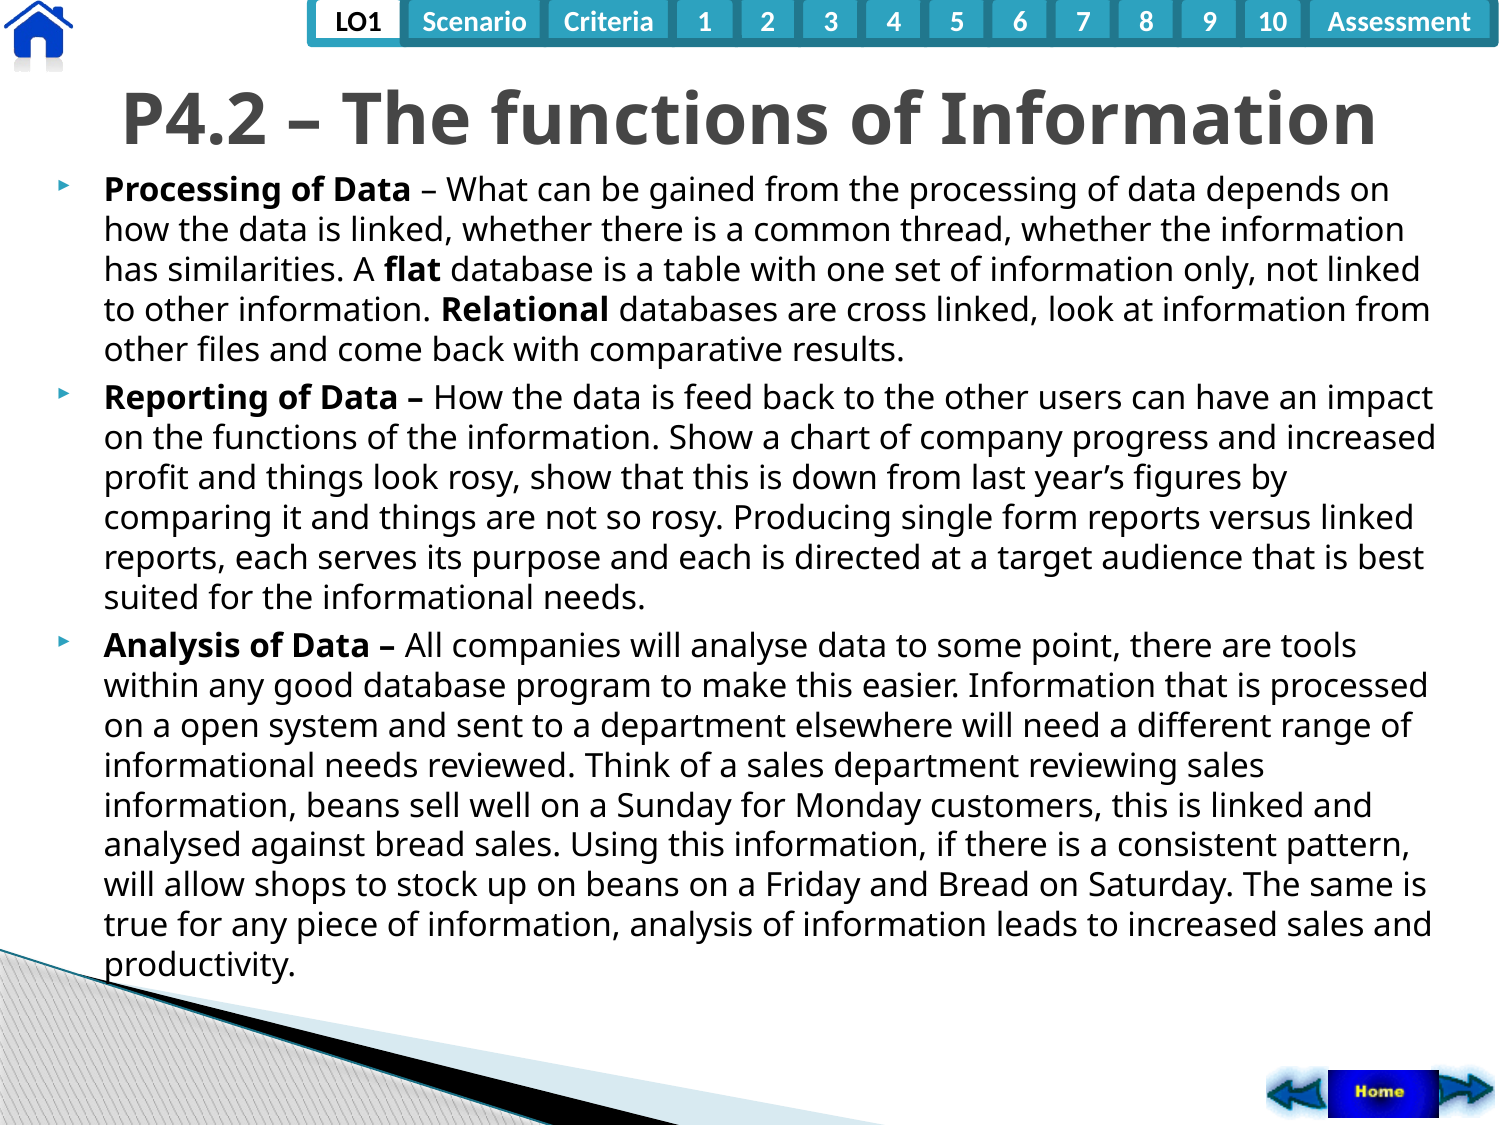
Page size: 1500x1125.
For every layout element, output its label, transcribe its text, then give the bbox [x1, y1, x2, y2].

picture [0, 0, 77, 91]
list Processing of Data – What can be gained from the processing of data depends on how the data is linked, whether there is a common thread, whether the information has similarities. A flat database is a table with one set of information only, not linked to other information. Relational databases are cross linked, look at information from other files and come back with comparative results. Reporting of Data – How the data is feed back to the other users can have an impact on the functions of the information. Show a chart of company progress and increased profit and things look rosy, show that this is down from last year’s figures by comparing it and things are not so rosy. Producing single form reports versus linked reports, each serves its purpose and each is directed at a target audience that is best suited for the informational needs. Analysis of Data – All companies will analyse data to some point, there are tools within any good database program to make this easier. Information that is processed on a open system and sent to a department elsewhere will need a different range of informational needs reviewed. Think of a sales department reviewing sales information, beans sell well on a Sunday for Monday customers, this is linked and analysed against bread sales. Using this information, if there is a consistent pattern, will allow shops to stock up on beans on a Friday and Bread on Saturday. The same is true for any piece of information, analysis of information leads to increased sales and productivity. [41, 160, 1471, 988]
title P4.2 – The functions of Information [75, 54, 1425, 159]
picture [1266, 1055, 1495, 1125]
